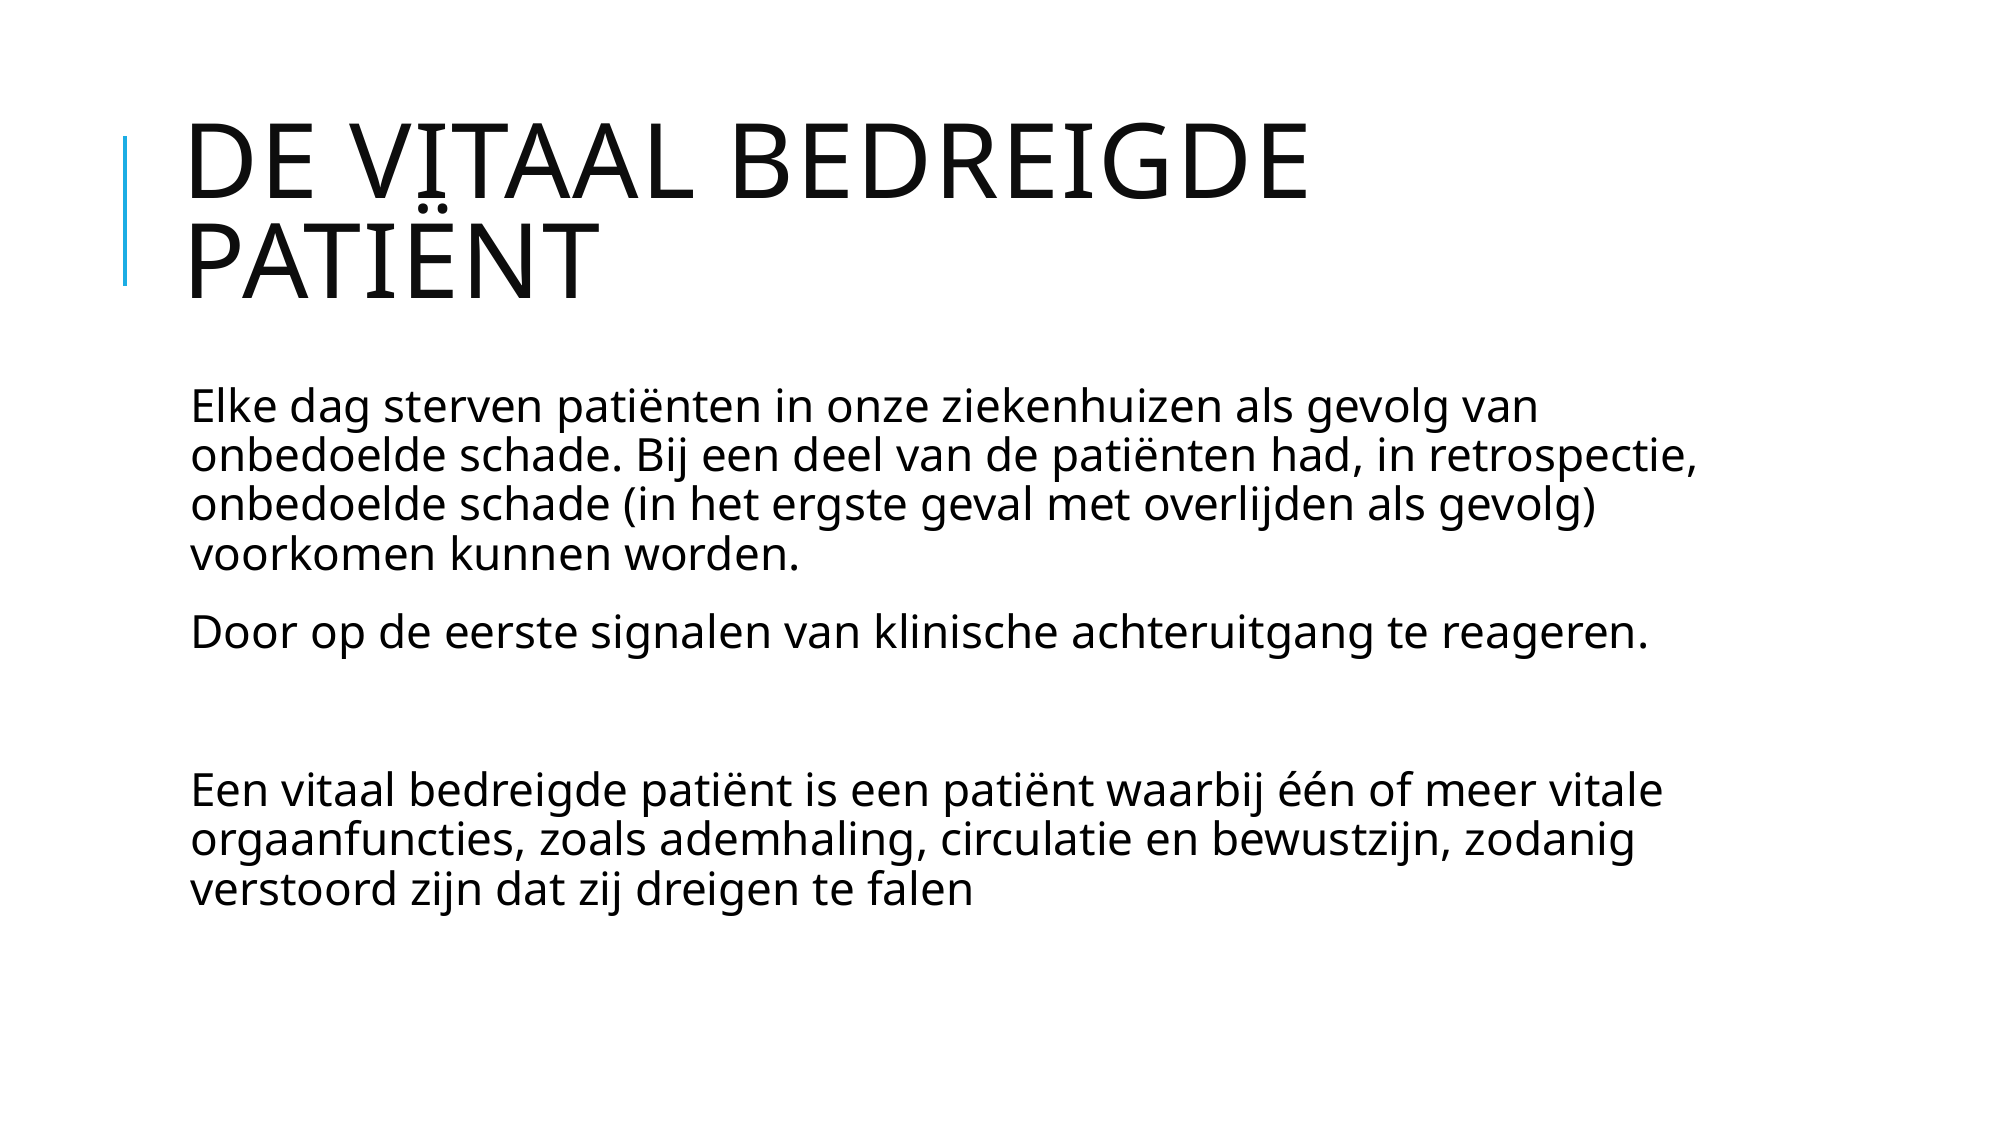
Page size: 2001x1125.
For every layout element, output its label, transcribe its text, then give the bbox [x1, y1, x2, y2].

list Elke dag sterven patiënten in onze ziekenhuizen als gevolg van onbedoelde schade. Bij een deel van de patiënten had, in retrospectie, onbedoelde schade (in het ergste geval met overlijden als gevolg) voorkomen kunnen worden. Door op de eerste signalen van klinische achteruitgang te reageren. Een vitaal bedreigde patiënt is een patiënt waarbij één of meer vitale orgaanfuncties, zoals ademhaling, circulatie en bewustzijn, zodanig verstoord zijn dat zij dreigen te falen [168, 375, 1763, 1035]
title De vitaal bedreigde patiënt [168, 96, 1763, 342]
